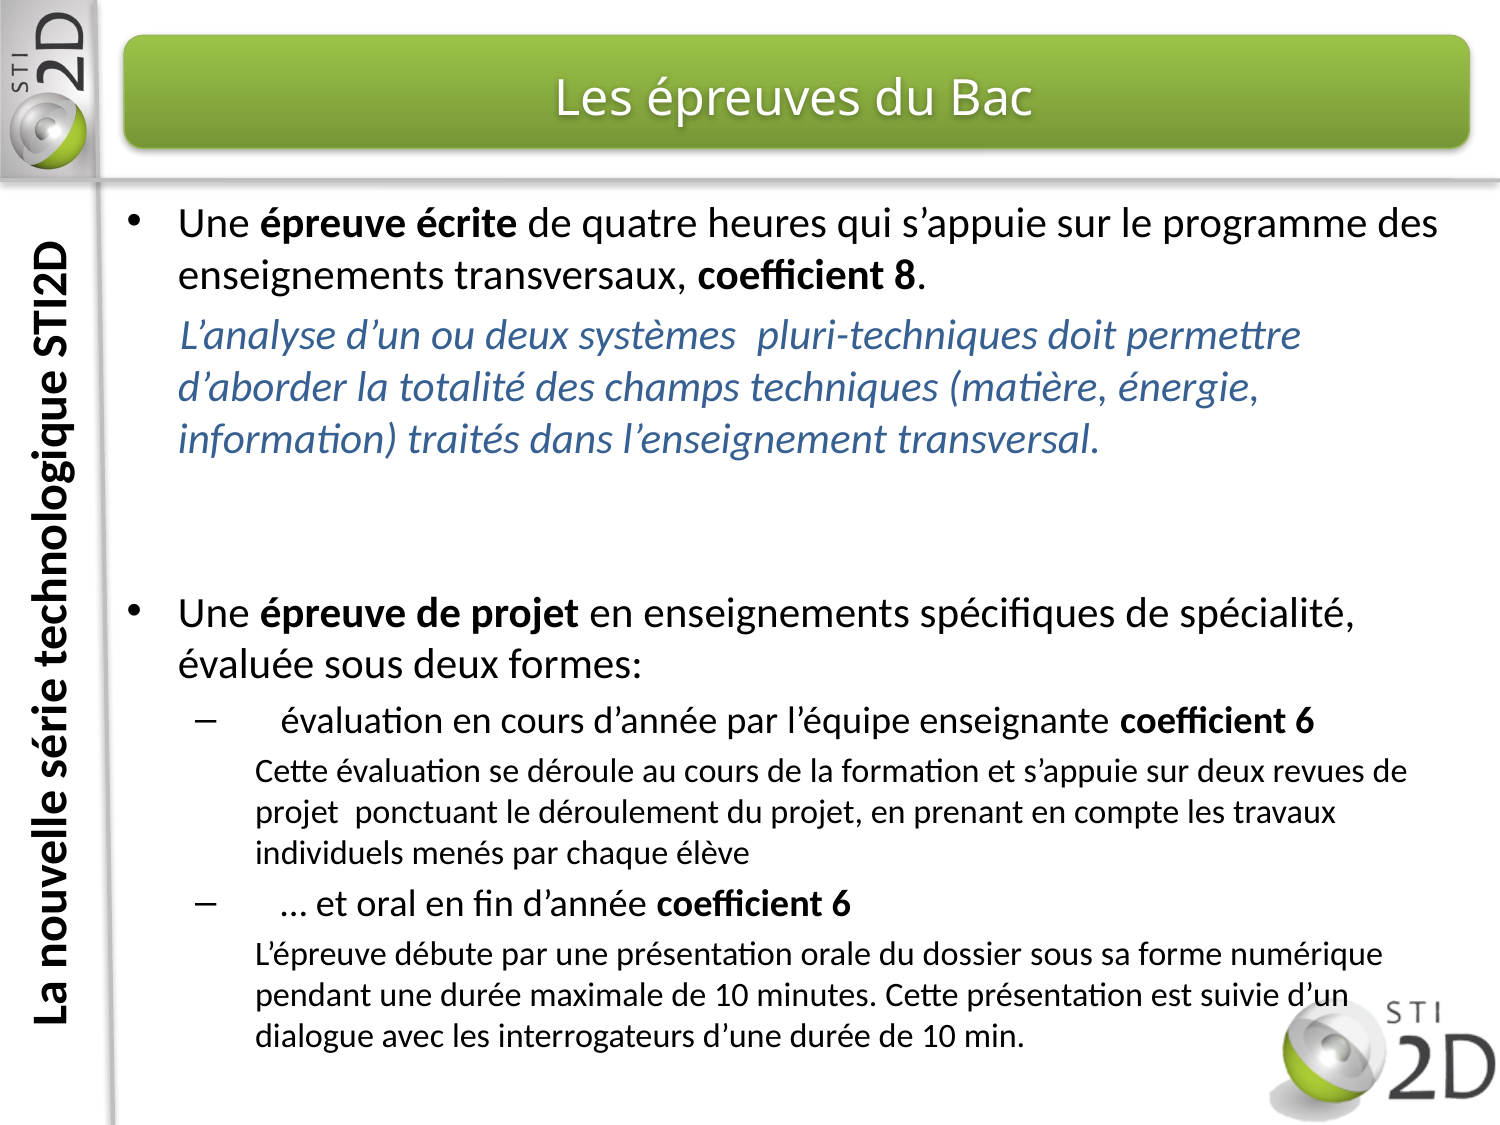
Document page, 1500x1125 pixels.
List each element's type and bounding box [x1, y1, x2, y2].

text_box [0, 0, 1500, 1125]
